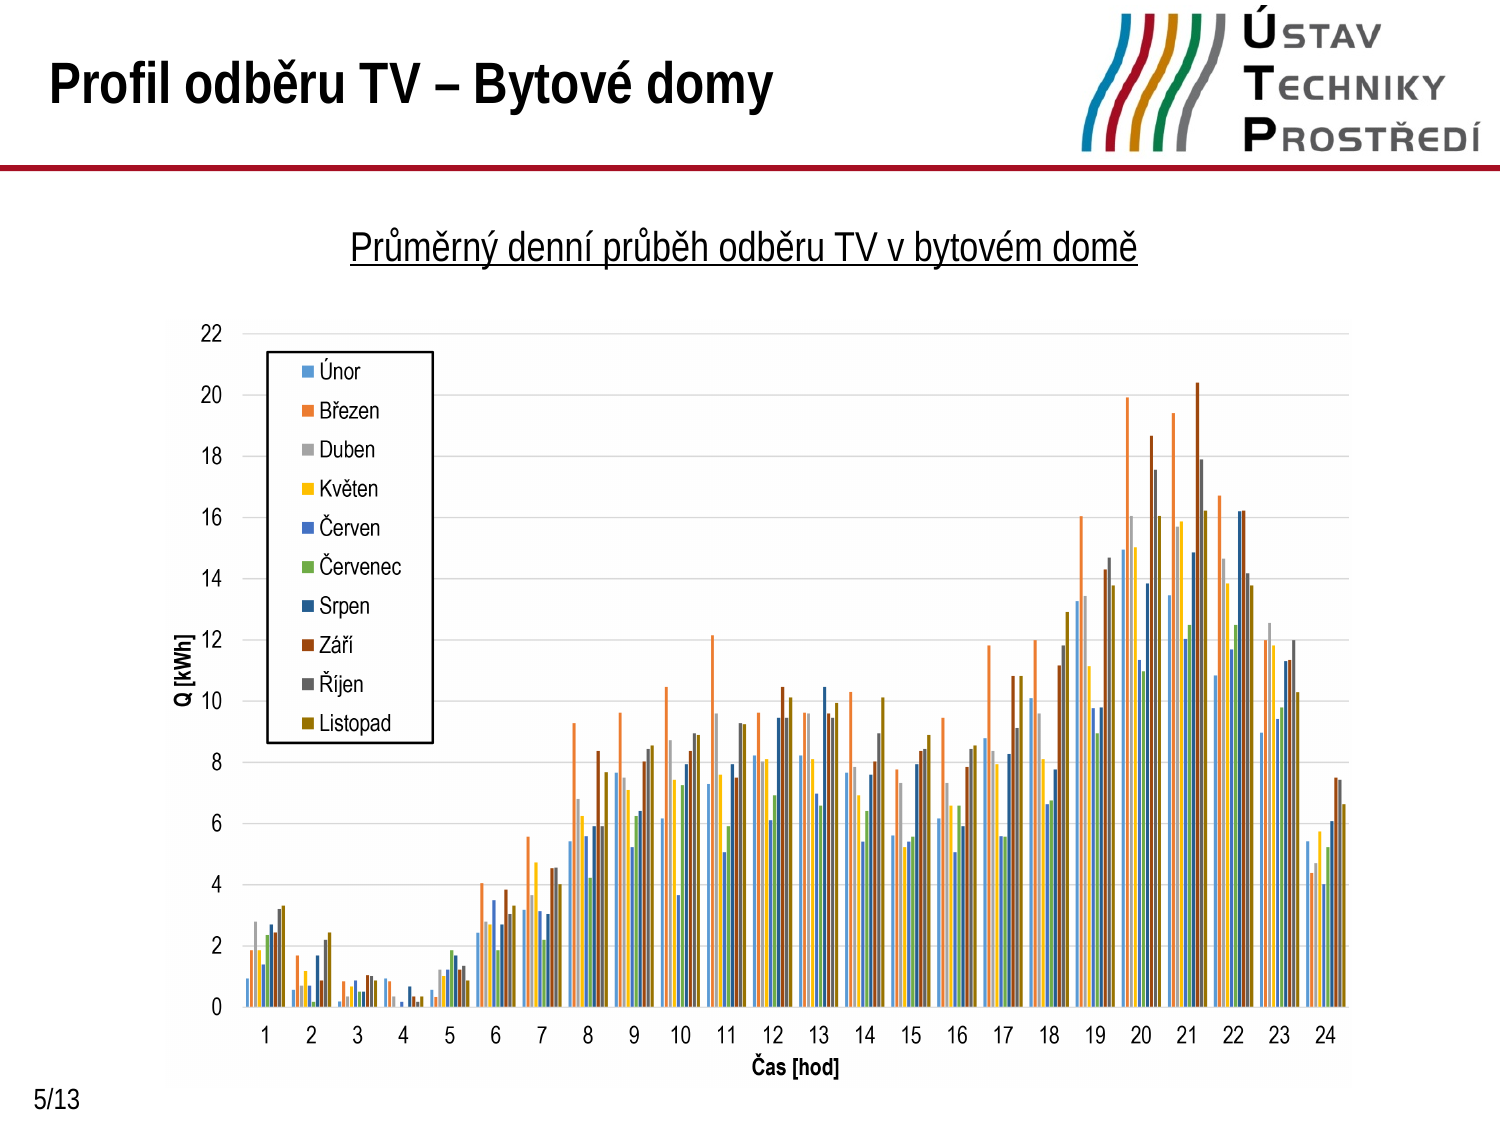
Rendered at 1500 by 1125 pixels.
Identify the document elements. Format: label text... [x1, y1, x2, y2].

picture [165, 319, 1352, 1088]
text_box Profil odběru TV – Bytové domy [34, 38, 1080, 123]
picture [1080, 5, 1483, 159]
text_box [0, 165, 1500, 172]
text_box Průměrný denní průběh odběru TV v bytovém domě [335, 212, 1153, 278]
